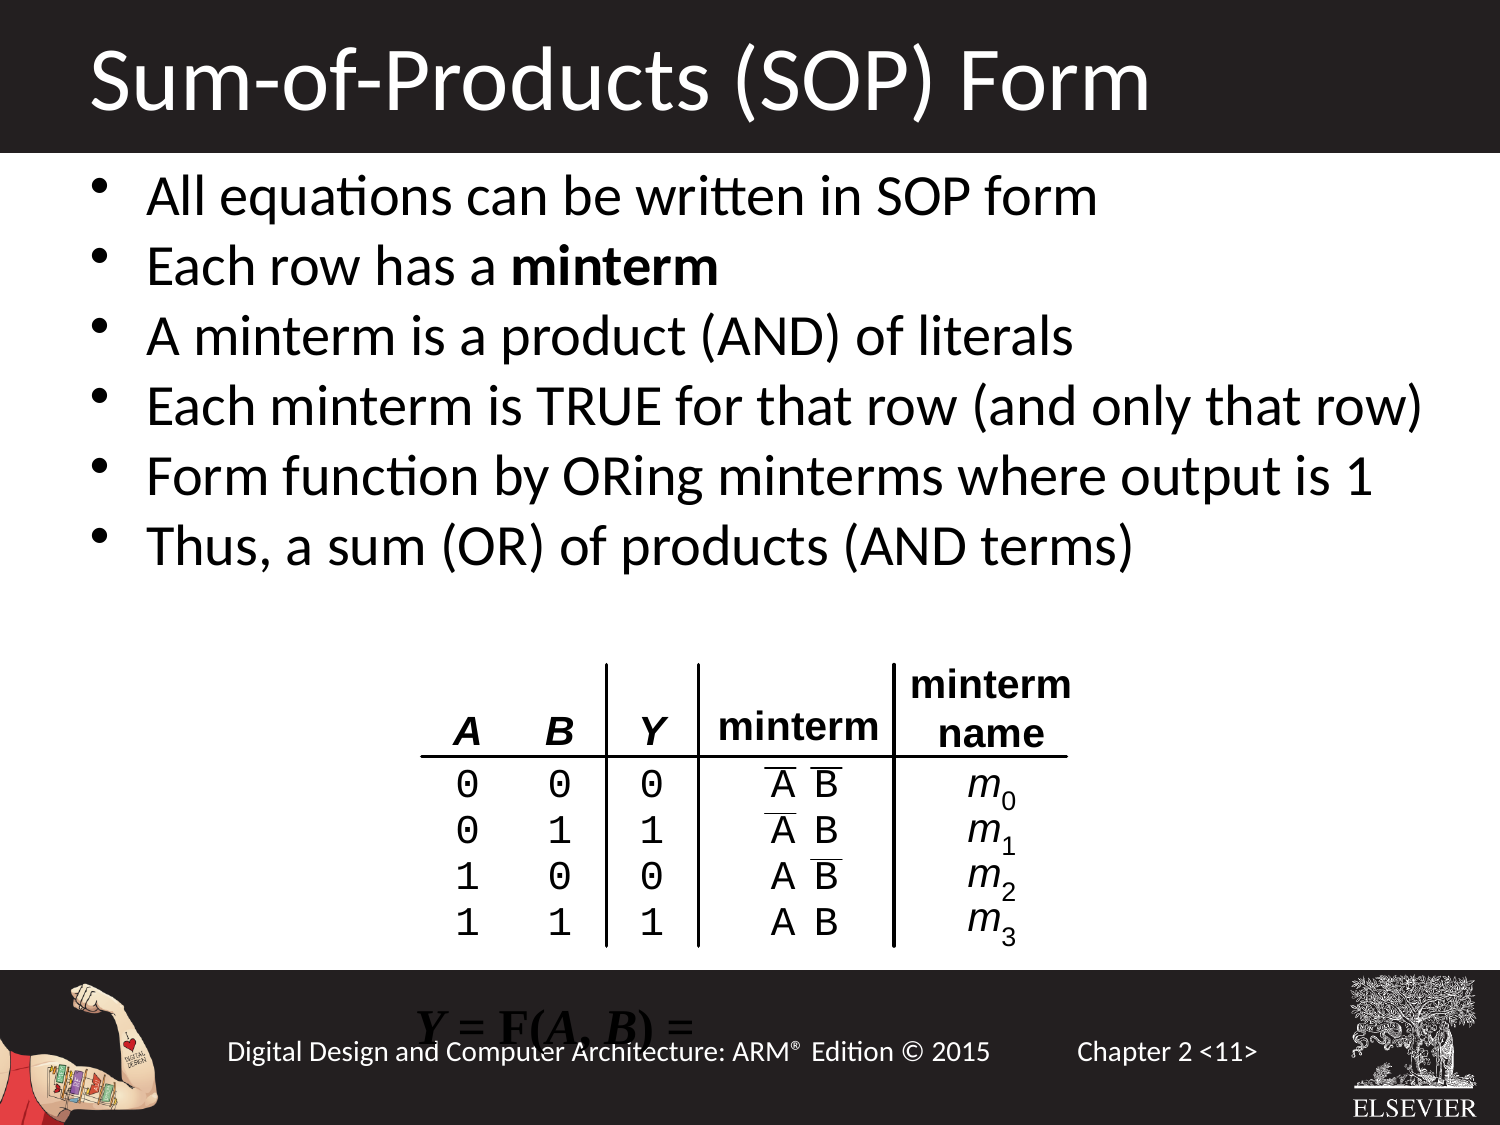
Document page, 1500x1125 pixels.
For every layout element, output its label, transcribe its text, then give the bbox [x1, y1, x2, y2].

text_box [412, 649, 1124, 976]
picture [1350, 974, 1477, 1117]
picture [0, 979, 163, 1125]
text_box Y = F(A, B) = [399, 987, 1300, 1063]
text_box Sum-of-Products (SOP) Form [75, 11, 1375, 136]
text_box All equations can be written in SOP form Each row has a minterm A minterm is a product (AND) of literals Each minterm is TRUE for that row (and only that row) Form function by ORing minterms where output is 1 Thus, a sum (OR) of products (AND terms) [74, 149, 1488, 963]
